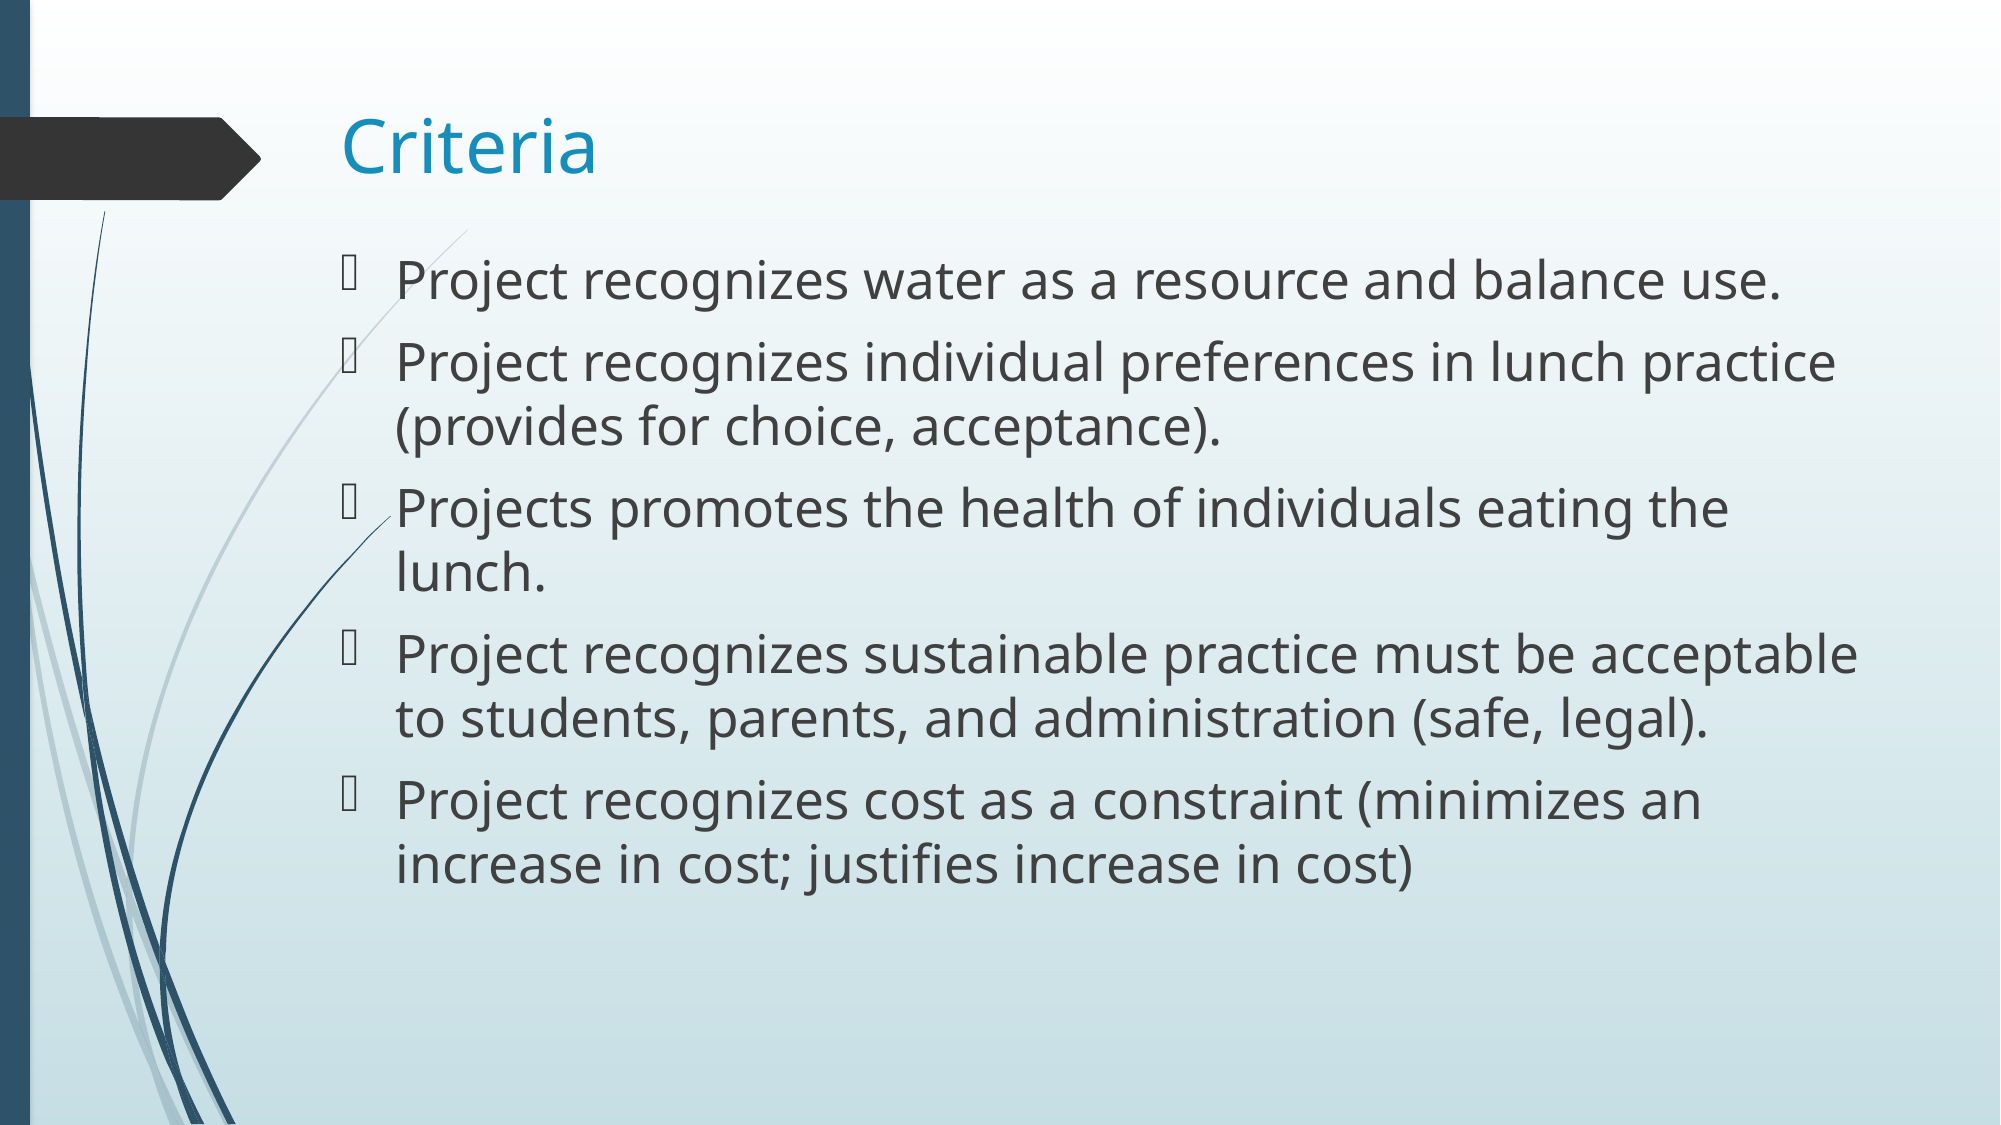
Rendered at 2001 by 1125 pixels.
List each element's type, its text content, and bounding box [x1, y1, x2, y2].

title Criteria [325, 90, 1888, 238]
list Project recognizes water as a resource and balance use. Project recognizes individual preferences in lunch practice (provides for choice, acceptance). Projects promotes the health of individuals eating the lunch. Project recognizes sustainable practice must be acceptable to students, parents, and administration (safe, legal). Project recognizes cost as a constraint (minimizes an increase in cost; justifies increase in cost) [325, 238, 1888, 970]
